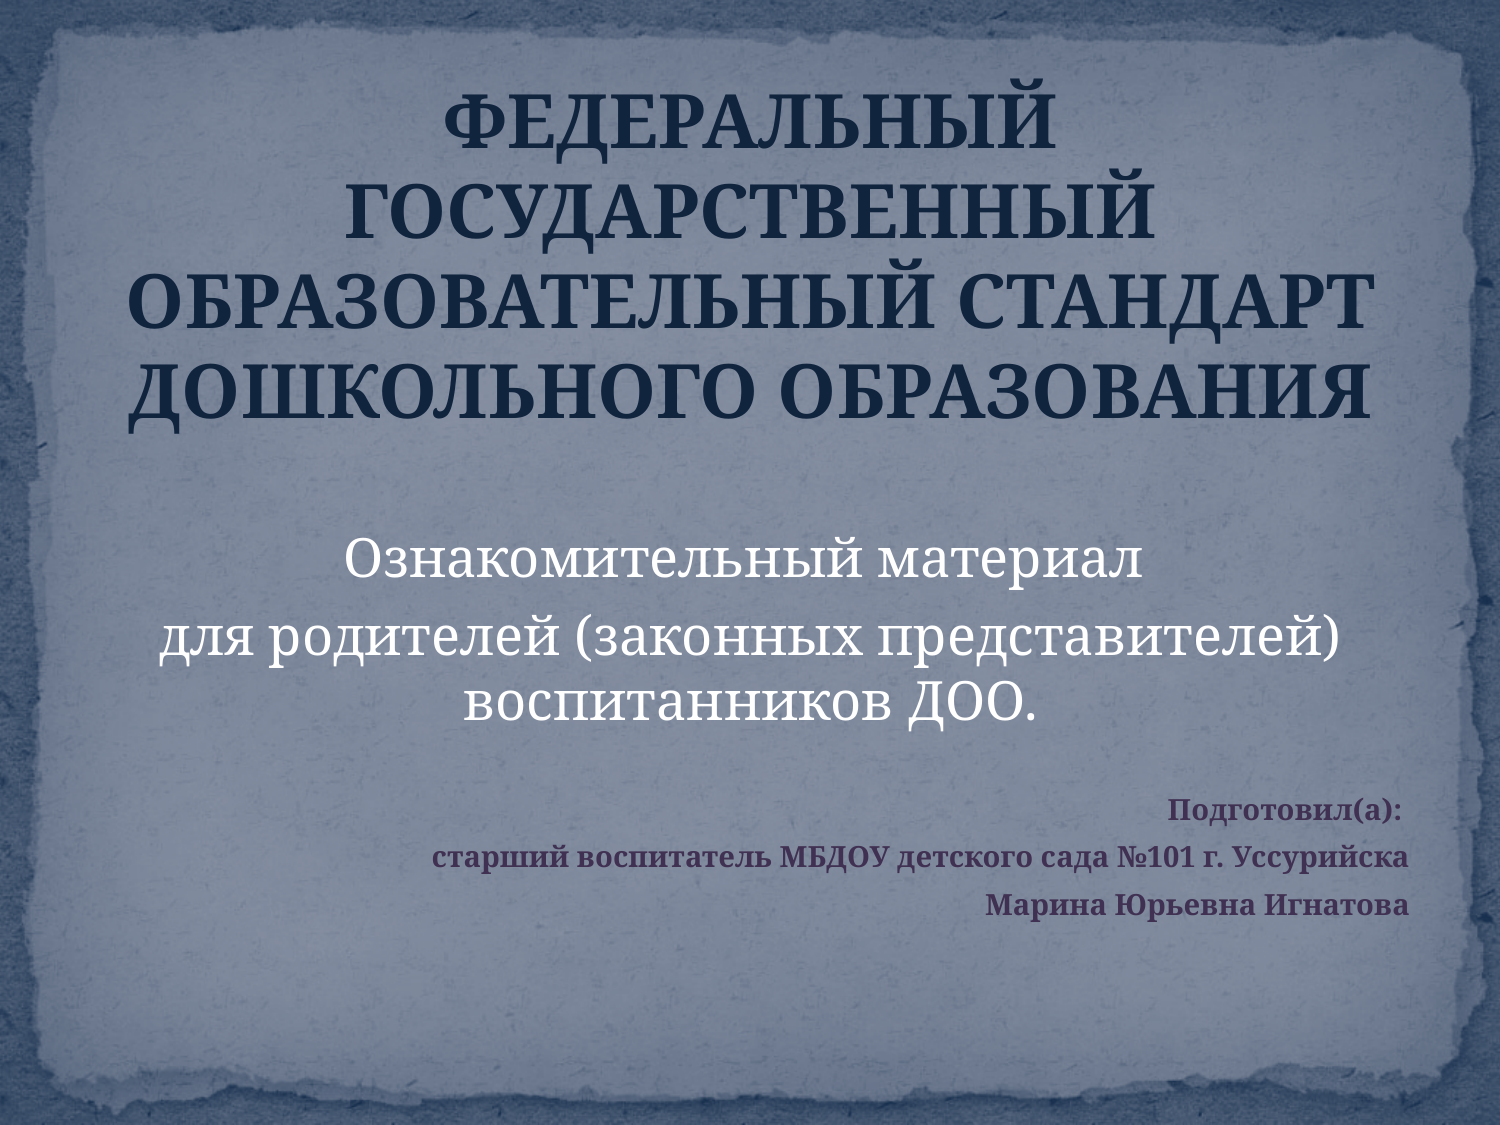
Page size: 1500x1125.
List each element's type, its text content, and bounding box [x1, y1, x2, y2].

list ФЕДЕРАЛЬНЫЙ ГОСУДАРСТВЕННЫЙ ОБРАЗОВАТЕЛЬНЫЙ СТАНДАРТ ДОШКОЛЬНОГО ОБРАЗОВАНИЯ Ознакомительный материал для родителей (законных представителей) воспитанников ДОО. Подготовил(а): старший воспитатель МБДОУ детского сада №101 г. Уссурийска Марина Юрьевна Игнатова [76, 66, 1425, 1071]
